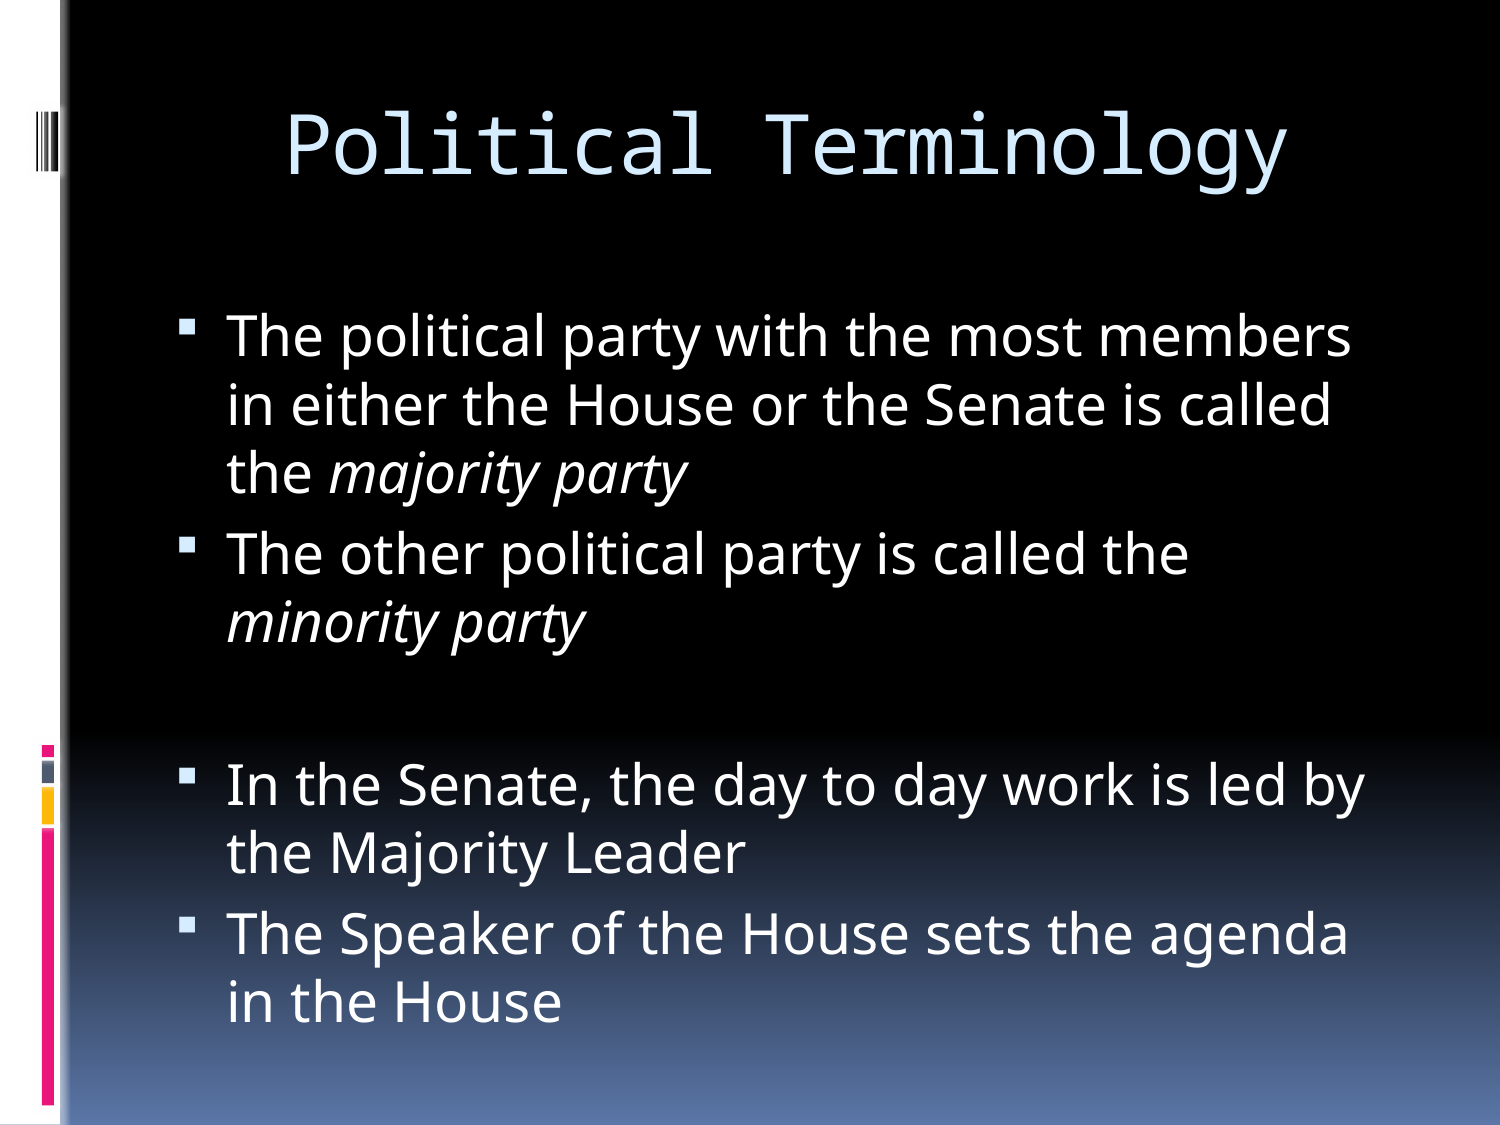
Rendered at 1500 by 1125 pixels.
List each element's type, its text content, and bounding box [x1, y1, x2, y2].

list The political party with the most members in either the House or the Senate is called the majority party The other political party is called the minority party In the Senate, the day to day work is led by the Majority Leader The Speaker of the House sets the agenda in the House [150, 292, 1425, 1043]
title Political Terminology [150, 83, 1425, 234]
